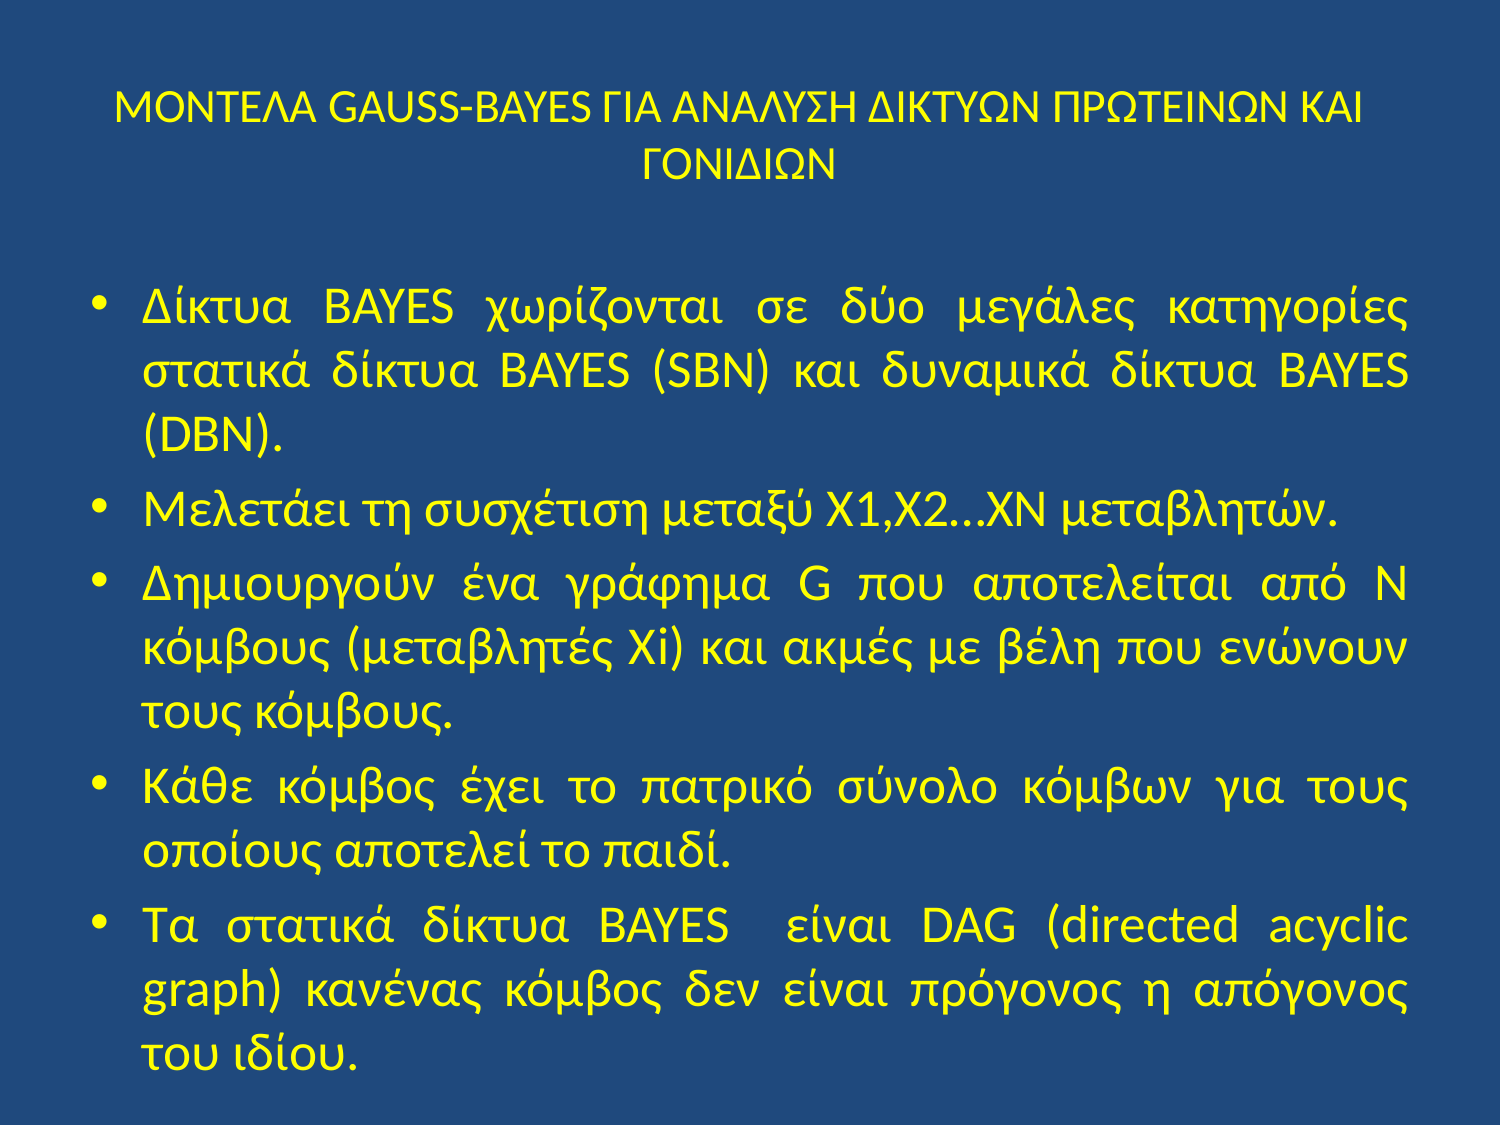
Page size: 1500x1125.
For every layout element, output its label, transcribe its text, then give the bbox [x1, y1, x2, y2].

title ΜΟΝΤΕΛΑ GAUSS-BAYES ΓΙΑ ΑΝΑΛΥΣΗ ΔΙΚΤΥΩΝ ΠΡΩΤΕΙΝΩΝ ΚΑΙ ΓΟΝΙΔΙΩΝ [64, 66, 1415, 254]
list Δίκτυα BAYES χωρίζονται σε δύο μεγάλες κατηγορίες στατικά δίκτυα BAYES (SBN) και δυναμικά δίκτυα BAYES (DBN). Μελετάει τη συσχέτιση μεταξύ Χ1,Χ2…ΧΝ μεταβλητών. Δημιουργούν ένα γράφημα G που αποτελείται από Ν κόμβους (μεταβλητές Χi) και ακμές με βέλη που ενώνουν τους κόμβους. Κάθε κόμβος έχει το πατρικό σύνολο κόμβων για τους οποίους αποτελεί το παιδί. Τα στατικά δίκτυα BAYES είναι DAG (directed acyclic graph) κανένας κόμβος δεν είναι πρόγονος η απόγονος του ιδίου. [75, 262, 1425, 1094]
